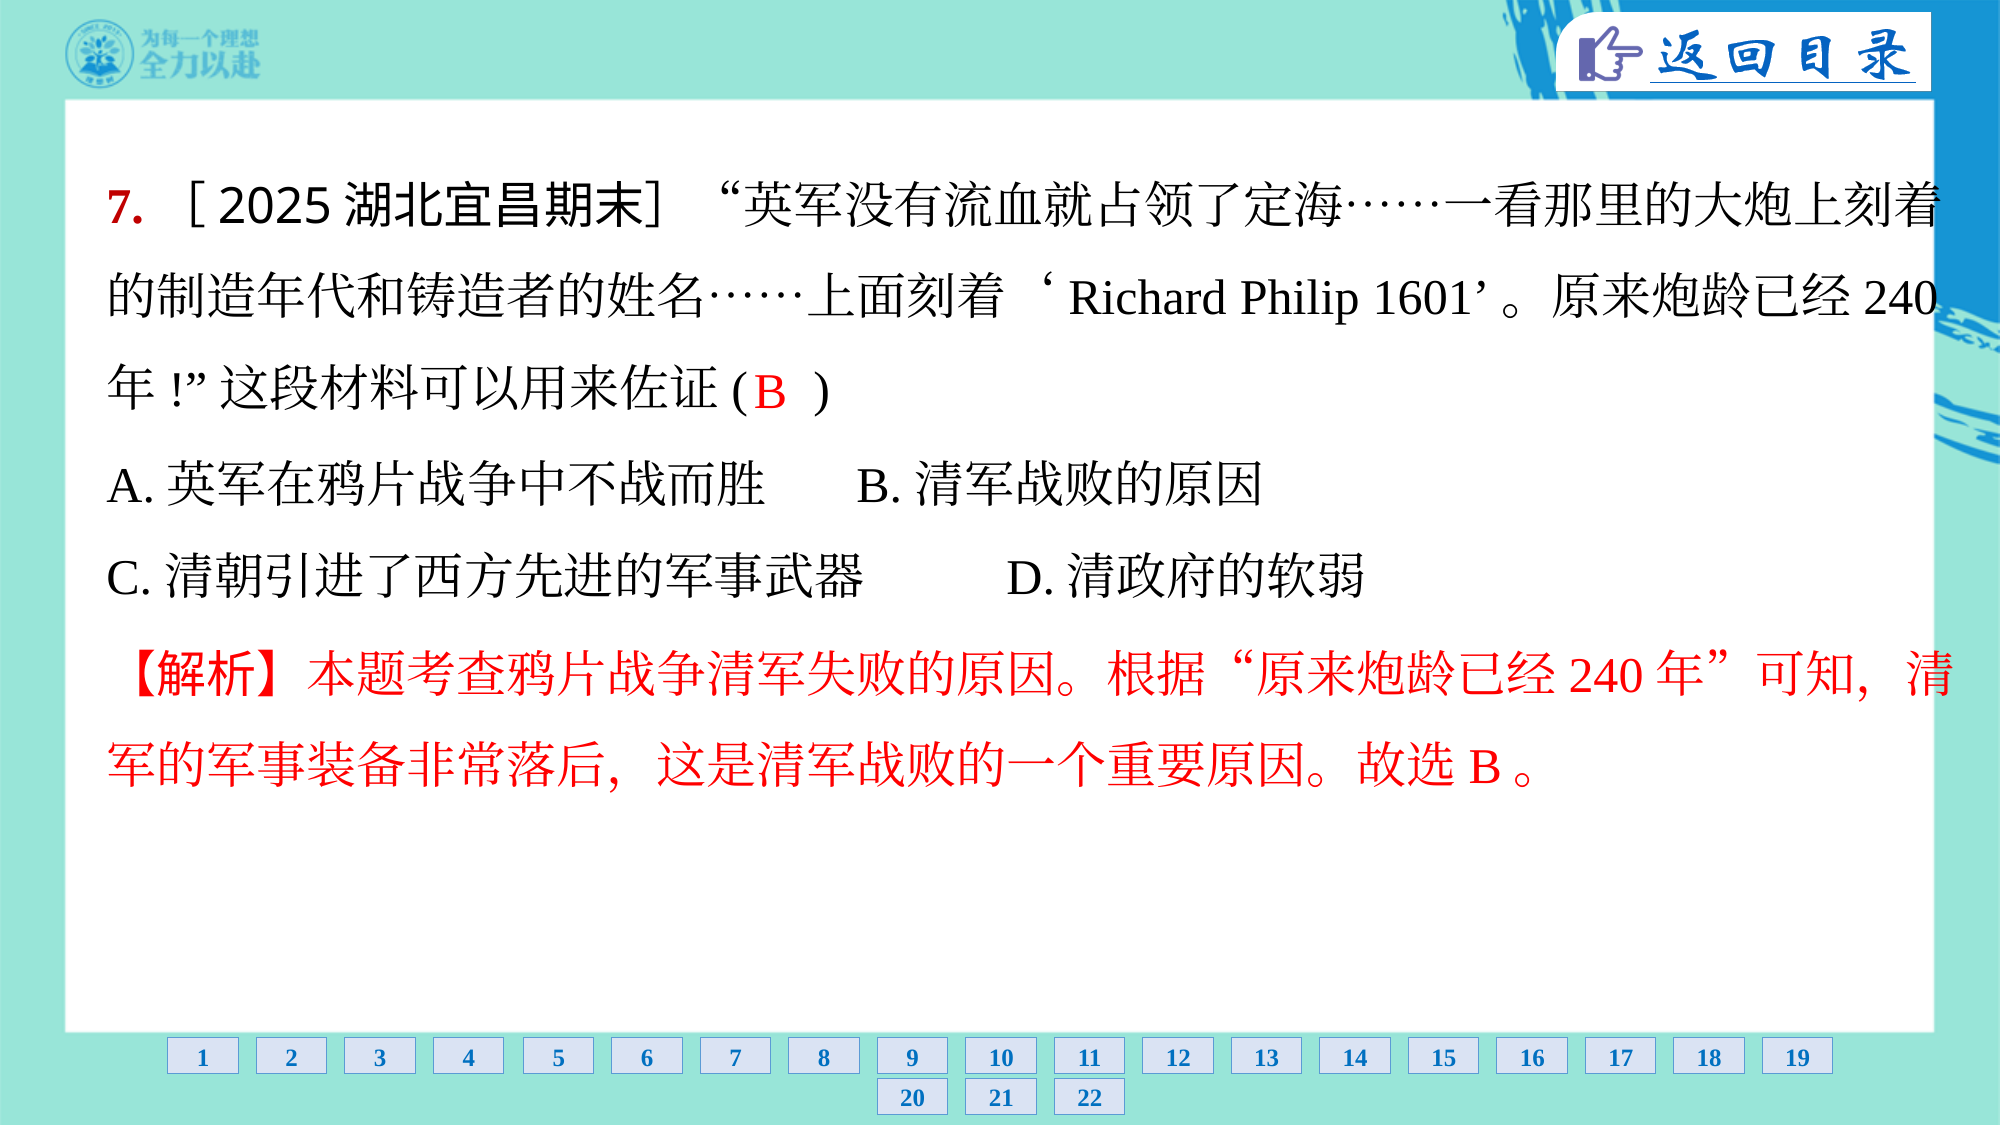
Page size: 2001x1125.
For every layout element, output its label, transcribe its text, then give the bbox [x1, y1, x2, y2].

text_box 7.［2025湖北宜昌期末］“英军没有流血就占领了定海……一看那里的大炮上刻着 的制造年代和铸造者的姓名……上面刻着‘Richard Philip 1601’。原来炮龄已经240 年!”这段材料可以用来佐证( ) [106, 141, 1895, 417]
text_box B [735, 326, 805, 419]
text_box 【解析】本题考查鸦片战争清军失败的原因。根据“原来炮龄已经240年”可知，清 军的军事装备非常落后，这是清军战败的一个重要原因。故选B。 [106, 610, 1895, 794]
picture [0, 0, 2000, 1125]
text_box A.英军在鸦片战争中不战而胜 B.清军战败的原因 C.清朝引进了西方先进的军事武器 D.清政府的软弱 [106, 420, 1895, 605]
